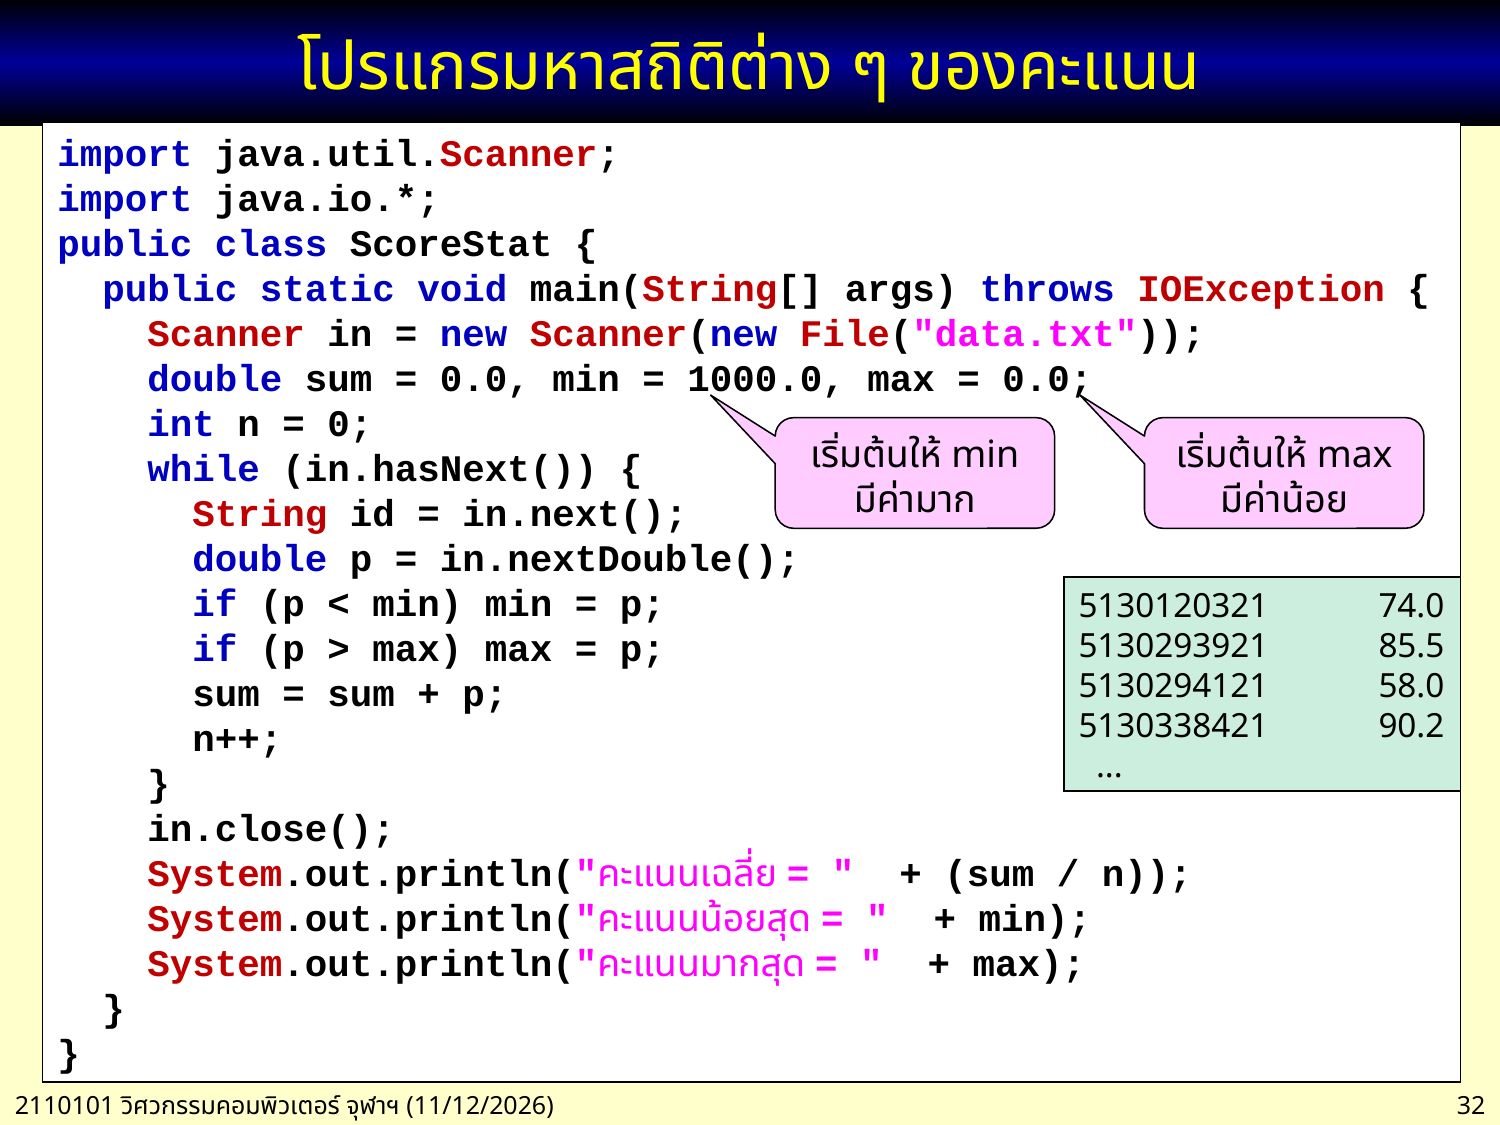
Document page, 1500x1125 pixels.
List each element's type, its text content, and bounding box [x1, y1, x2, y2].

text_box import java.util.Scanner; import java.io.*; public class ScoreStat { public static void main(String[] args) throws IOException { Scanner in = new Scanner(new File("data.txt")); double sum = 0.0, min = 1000.0, max = 0.0; int n = 0; while (in.hasNext()) { String id = in.next(); double p = in.nextDouble(); if (p < min) min = p; if (p > max) max = p; sum = sum + p; n++; } in.close(); System.out.println("คะแนนเฉลี่ย = " + (sum / n)); System.out.println("คะแนนน้อยสุด = " + min); System.out.println("คะแนนมากสุด = " + max); } } [42, 122, 1461, 1082]
text_box เริ่มต้นให้ min มีค่ามาก [710, 395, 1055, 529]
text_box 5130120321 74.0 5130293921 85.5 5130294121 58.0 5130338421 90.2 ... [1063, 576, 1461, 792]
text_box เริ่มต้นให้ max มีค่าน้อย [1079, 395, 1424, 529]
title โปรแกรมหาสถิติต่าง ๆ ของคะแนน [0, 0, 1500, 126]
